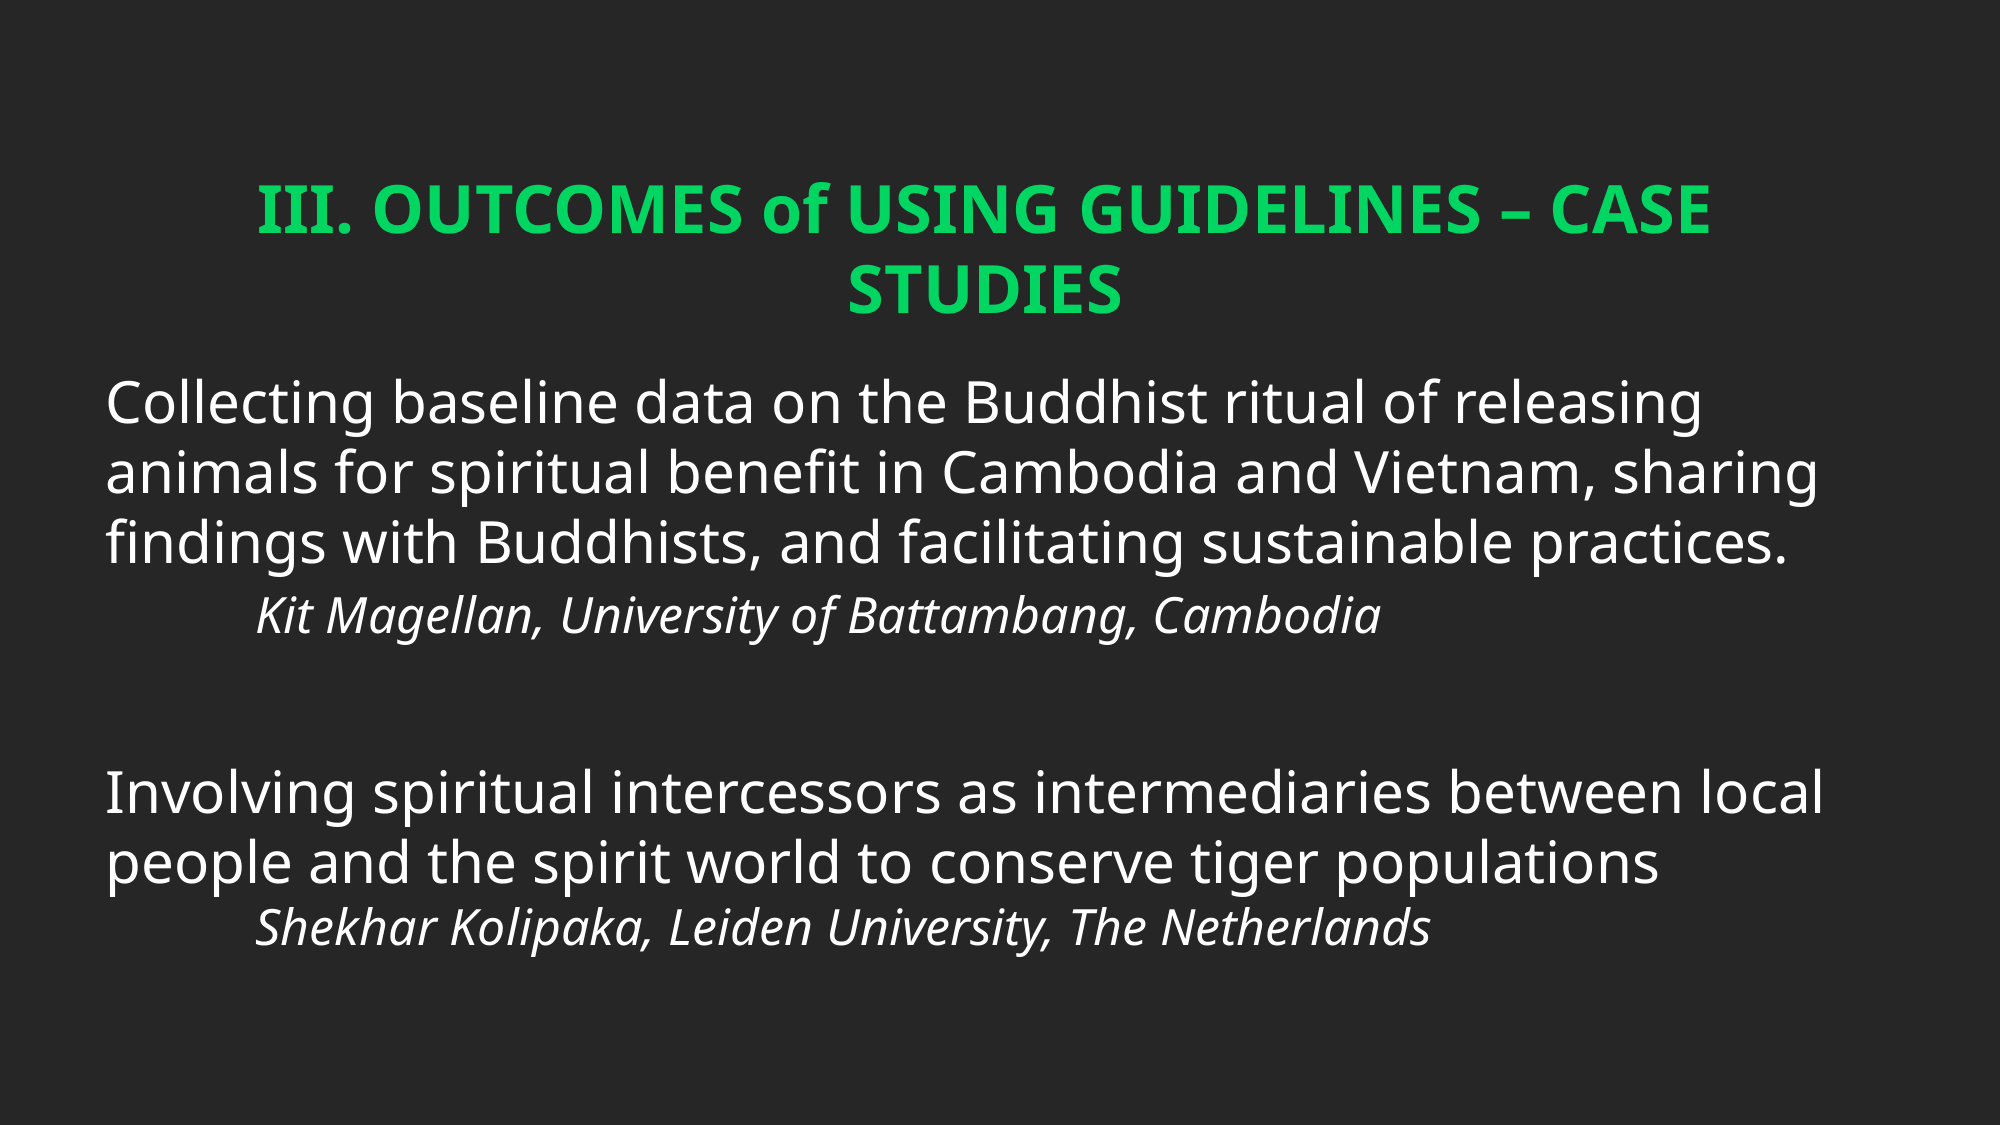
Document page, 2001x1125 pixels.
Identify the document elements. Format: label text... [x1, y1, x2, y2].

title III. OUTCOMES of USING GUIDELINES – CASE STUDIES [106, 159, 1865, 363]
text_box Collecting baseline data on the Buddhist ritual of releasing animals for spiritual benefit in Cambodia and Vietnam, sharing findings with Buddhists, and facilitating sustainable practices. Kit Magellan, University of Battambang, Cambodia Involving spiritual intercessors as intermediaries between local people and the spirit world to conserve tiger populations Shekhar Kolipaka, Leiden University, The Netherlands [90, 287, 1917, 1023]
